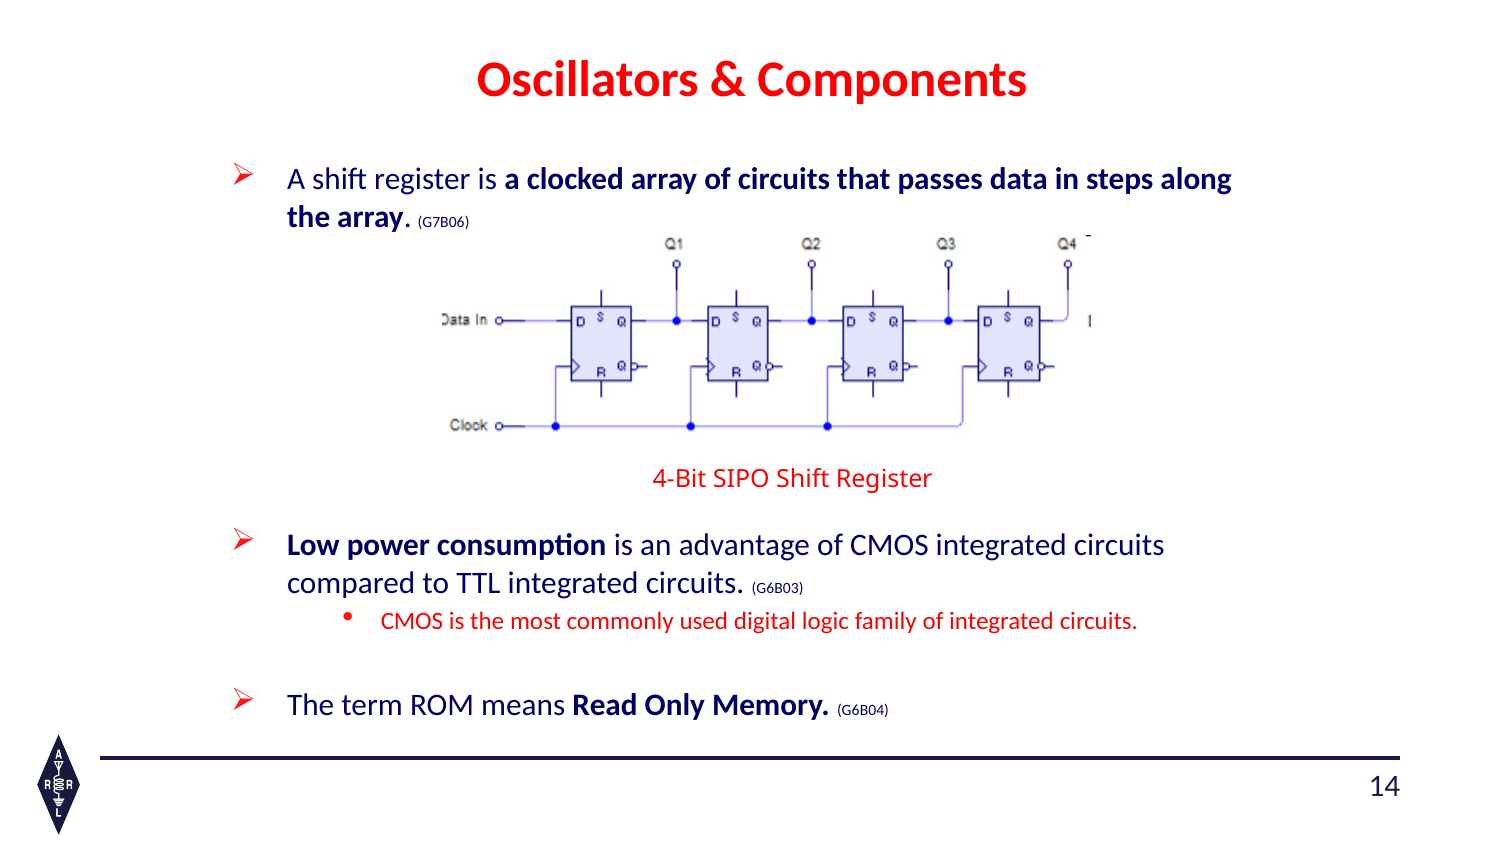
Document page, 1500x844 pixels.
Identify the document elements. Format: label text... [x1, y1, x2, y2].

picture [442, 235, 1091, 457]
text_box A shift register is a clocked array of circuits that passes data in steps along the array. (G7B06) Low power consumption is an advantage of CMOS integrated circuits compared to TTL integrated circuits. (G6B03) CMOS is the most commonly used digital logic family of integrated circuits. The term ROM means Read Only Memory. (G6B04) [216, 151, 1280, 762]
slide_number 14 [1302, 761, 1400, 807]
text_box 4-Bit SIPO Shift Register [641, 457, 949, 498]
title Oscillators & Components [220, 39, 1284, 113]
picture [37, 734, 80, 835]
